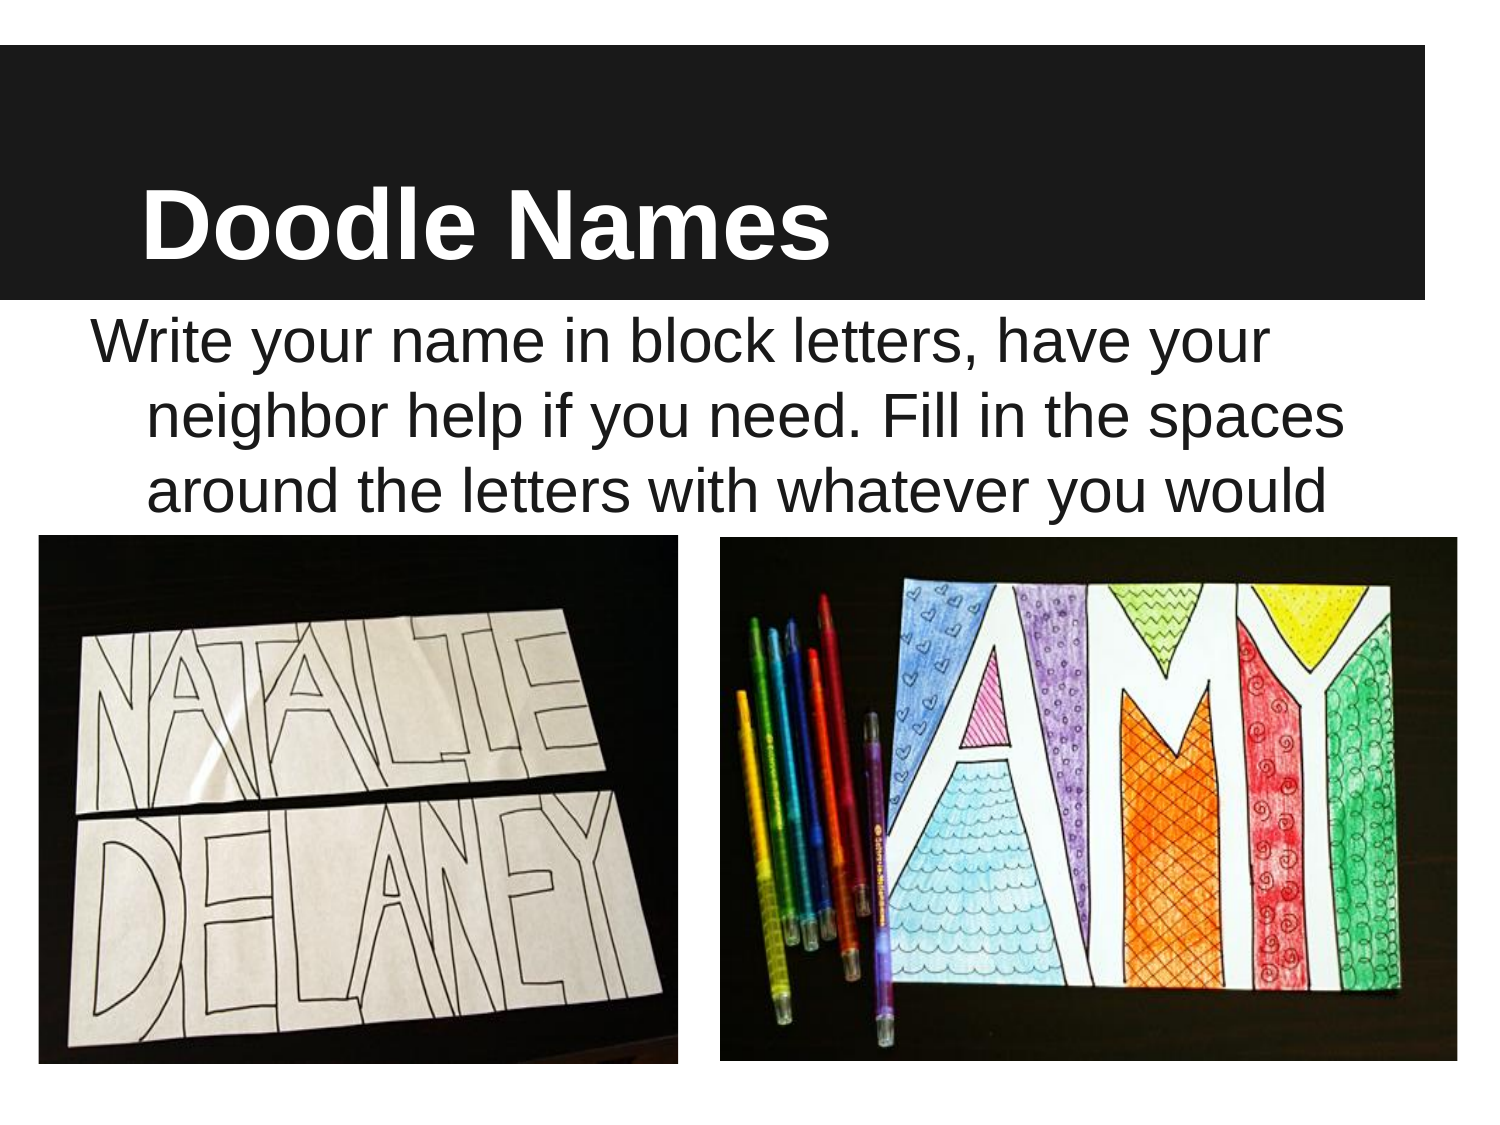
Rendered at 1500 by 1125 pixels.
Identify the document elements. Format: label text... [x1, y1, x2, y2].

title Doodle Names [75, 76, 1425, 285]
text_box [38, 535, 679, 1064]
list Write your name in block letters, have your neighbor help if you need. Fill in the spaces around the letters with whatever you would like. [75, 285, 1425, 954]
text_box [720, 537, 1458, 1061]
